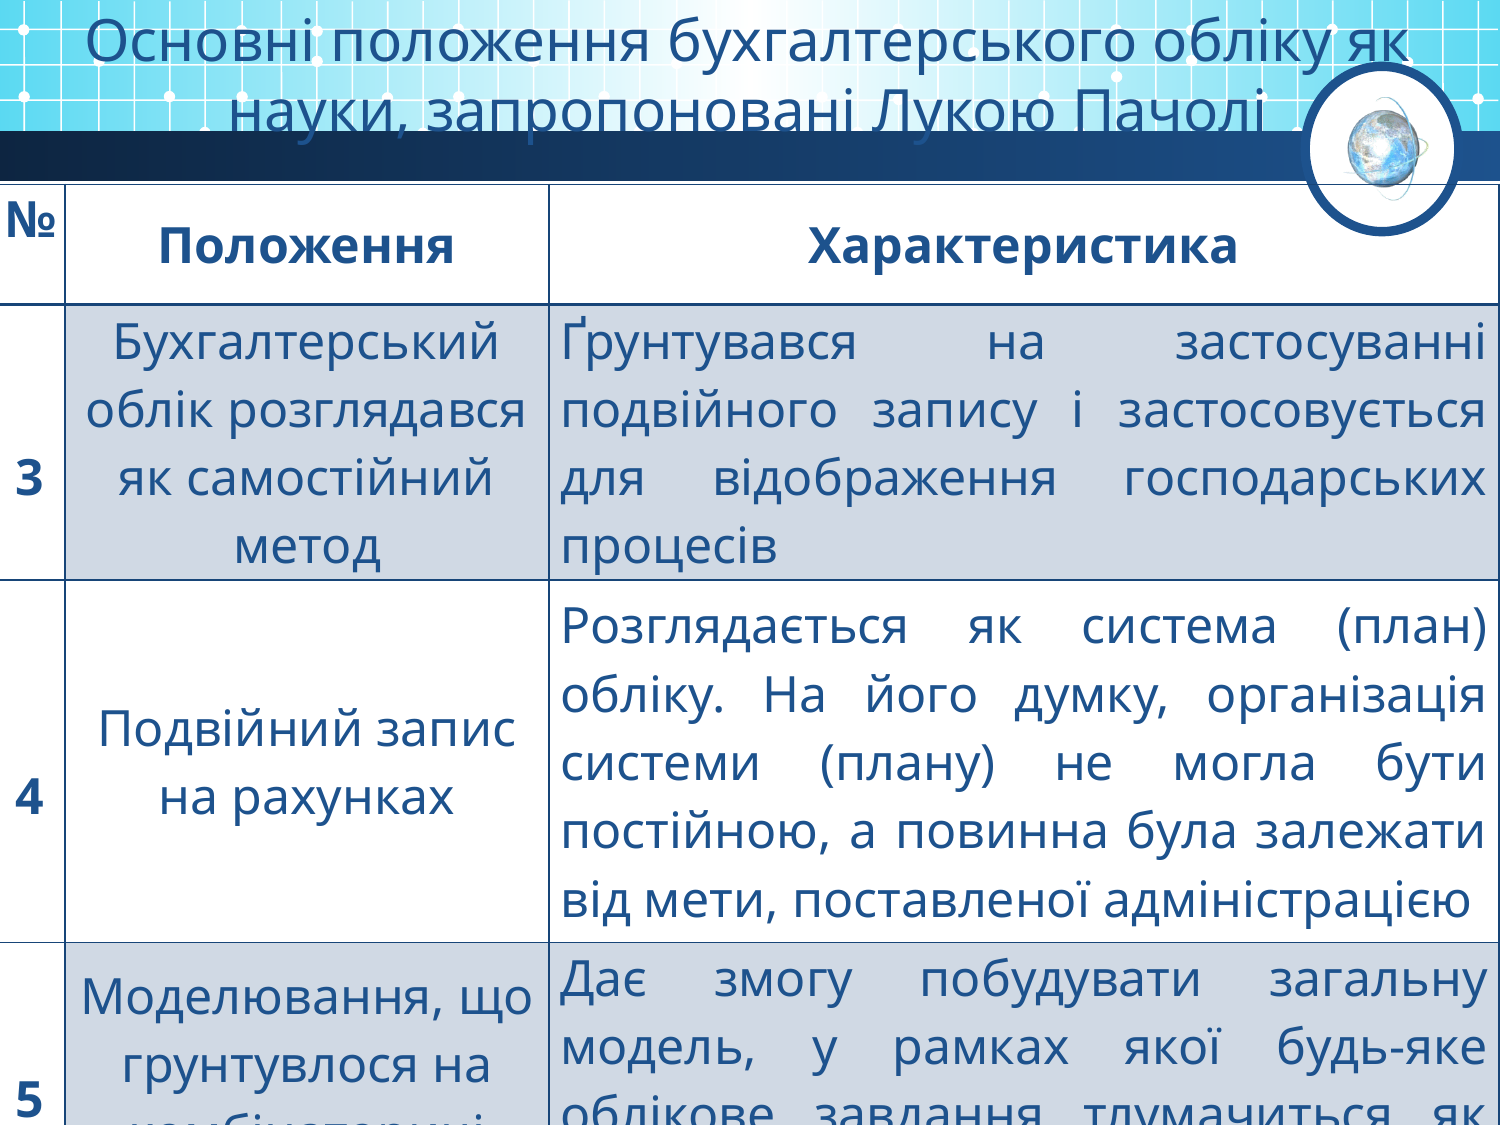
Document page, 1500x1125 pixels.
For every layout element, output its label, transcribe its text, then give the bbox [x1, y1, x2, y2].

table_cell Розглядається як система (план) обліку. На його думку, організація системи (плану) не могла бути постійною, а повинна була залежати від мети, поставленої адміністрацією [550, 581, 1498, 942]
picture [1310, 151, 1454, 184]
table_cell Ґрунтувався на застосуванні подвійного запису і застосовується для відображення господарських процесів [550, 306, 1498, 579]
table_cell Бухгалтерський облік розглядався як самостійний метод [66, 306, 548, 579]
table_cell 3 [0, 306, 64, 579]
table_cell Моделювання, що грунтувлося на комбінаториці [66, 943, 548, 1125]
table_cell 4 [0, 581, 64, 942]
table_header Характеристика [550, 185, 1498, 303]
table_header Положення [66, 185, 548, 303]
table_cell Дає змогу побудувати загальну модель, у рамках якої будь-яке облікове завдання тлумачиться як окремий випадок [550, 943, 1498, 1125]
text_box Основні положення бухгалтерського обліку як науки, запропоновані Лукою Пачолі [0, 0, 1500, 151]
table_cell 5 [0, 943, 64, 1125]
table_cell Подвійний запис на рахунках [66, 581, 548, 942]
table_header № [0, 185, 64, 303]
